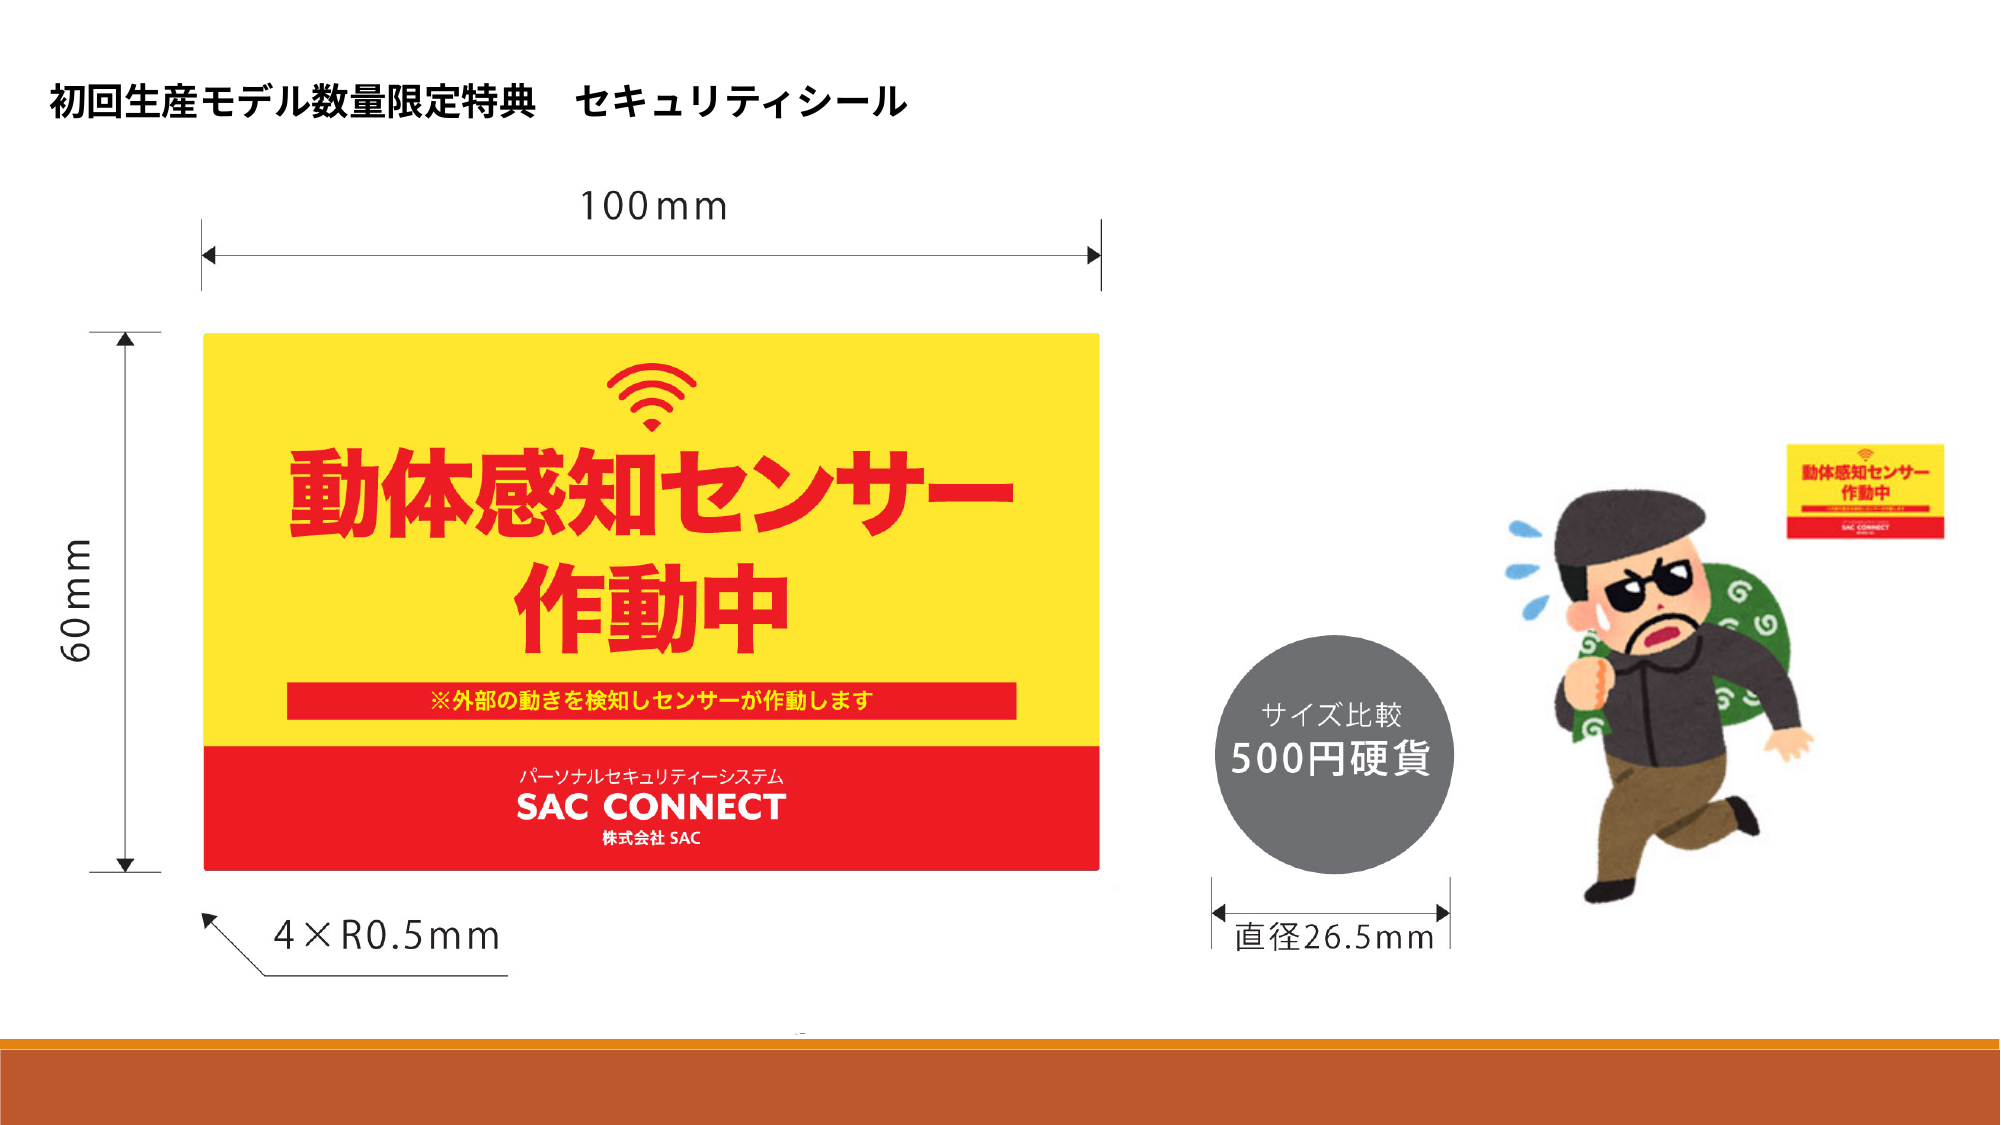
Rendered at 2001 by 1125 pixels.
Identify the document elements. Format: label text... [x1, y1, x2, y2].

picture [18, 158, 1969, 1035]
text_box 初回生産モデル数量限定特典 セキュリティシール [34, 70, 925, 131]
